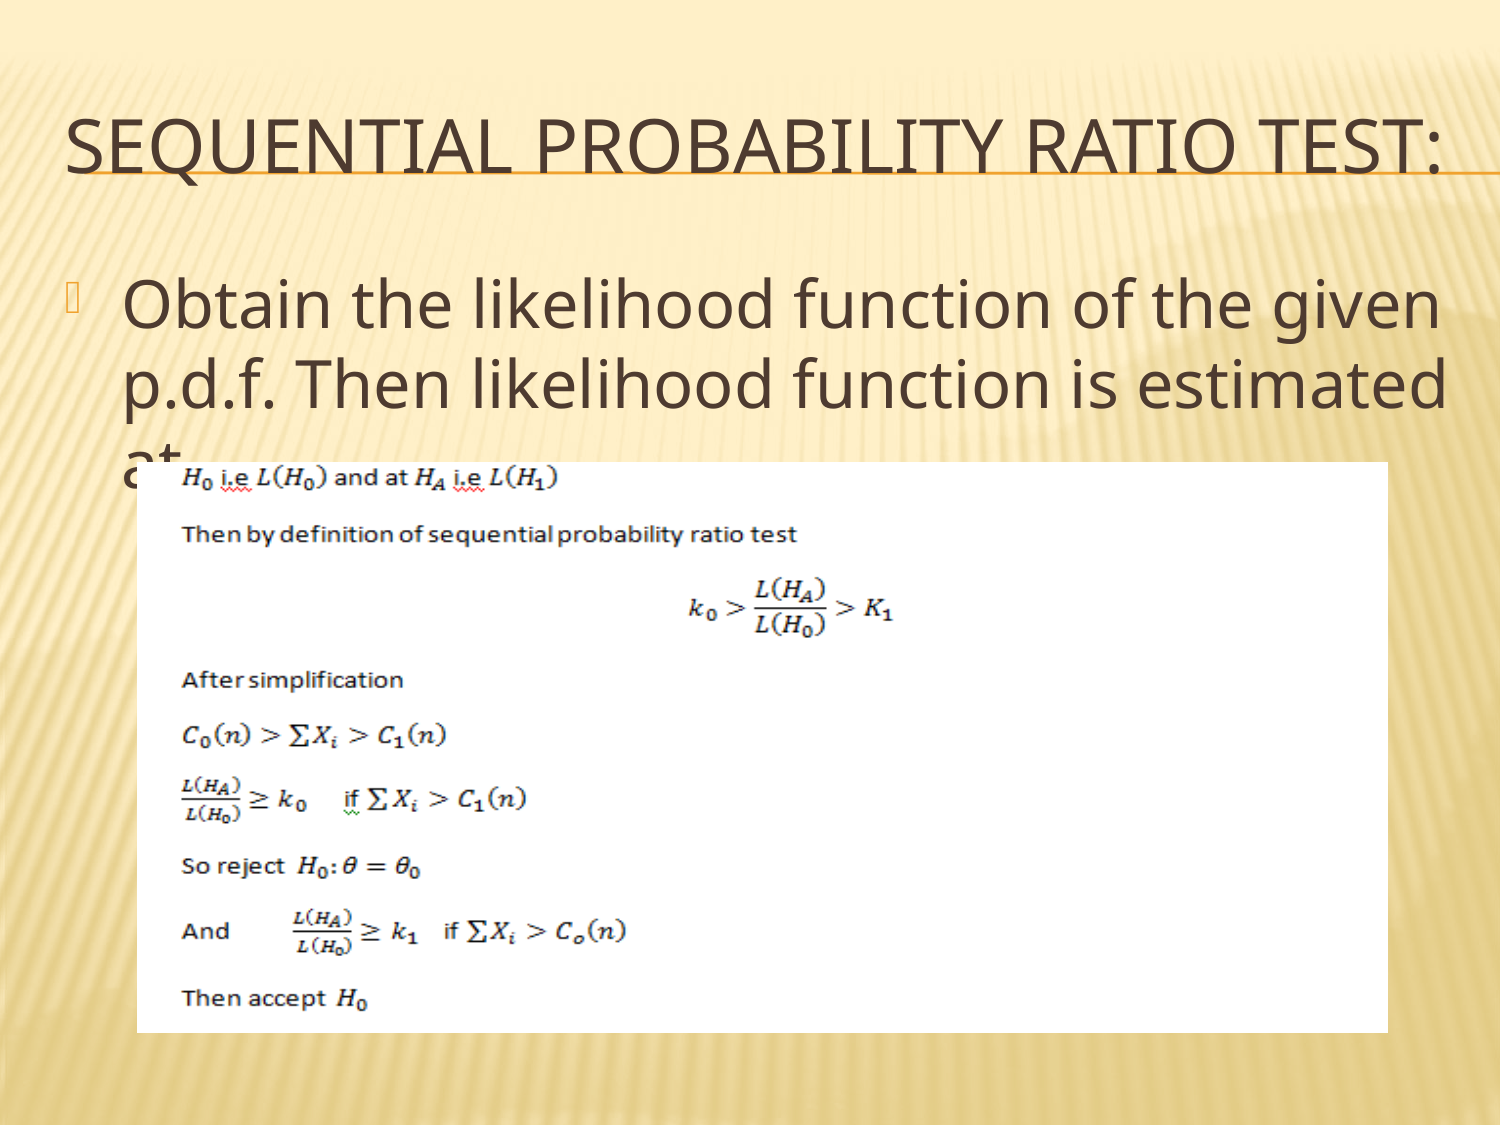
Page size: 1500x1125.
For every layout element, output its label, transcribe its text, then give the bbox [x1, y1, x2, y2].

picture [137, 462, 1388, 1034]
title Sequential Probability Ratio Test: [50, 75, 1475, 213]
list Obtain the likelihood function of the given p.d.f. Then likelihood function is estimated at [50, 254, 1475, 998]
